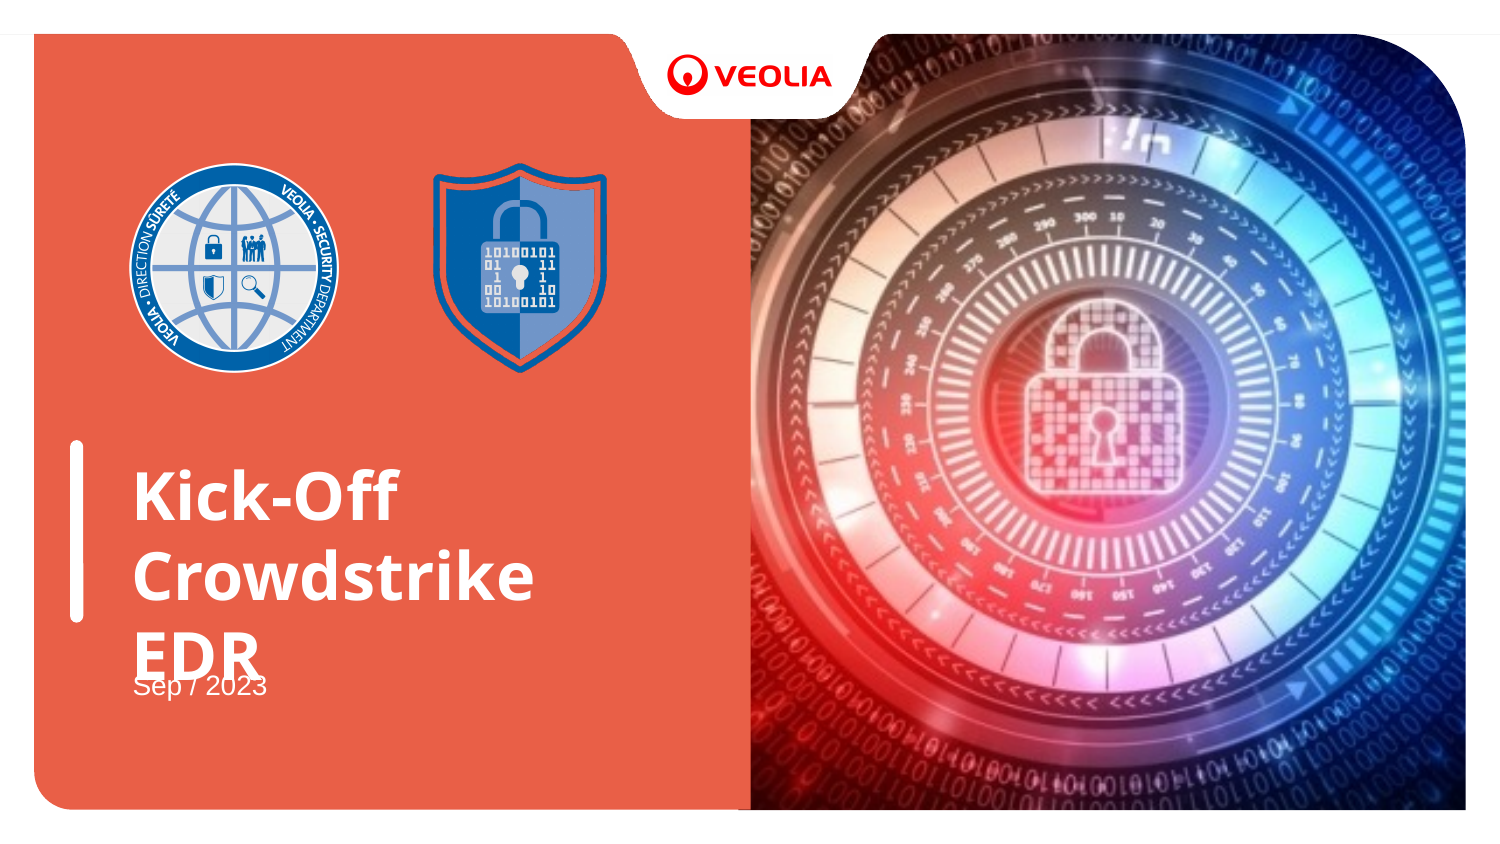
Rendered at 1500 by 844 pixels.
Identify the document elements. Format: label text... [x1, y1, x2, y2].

picture [0, 22, 1500, 811]
picture [433, 163, 607, 373]
text_box Kick-Off Crowdstrike EDR [116, 446, 689, 702]
text_box Sep / 2023 [117, 660, 458, 709]
picture [129, 163, 339, 373]
